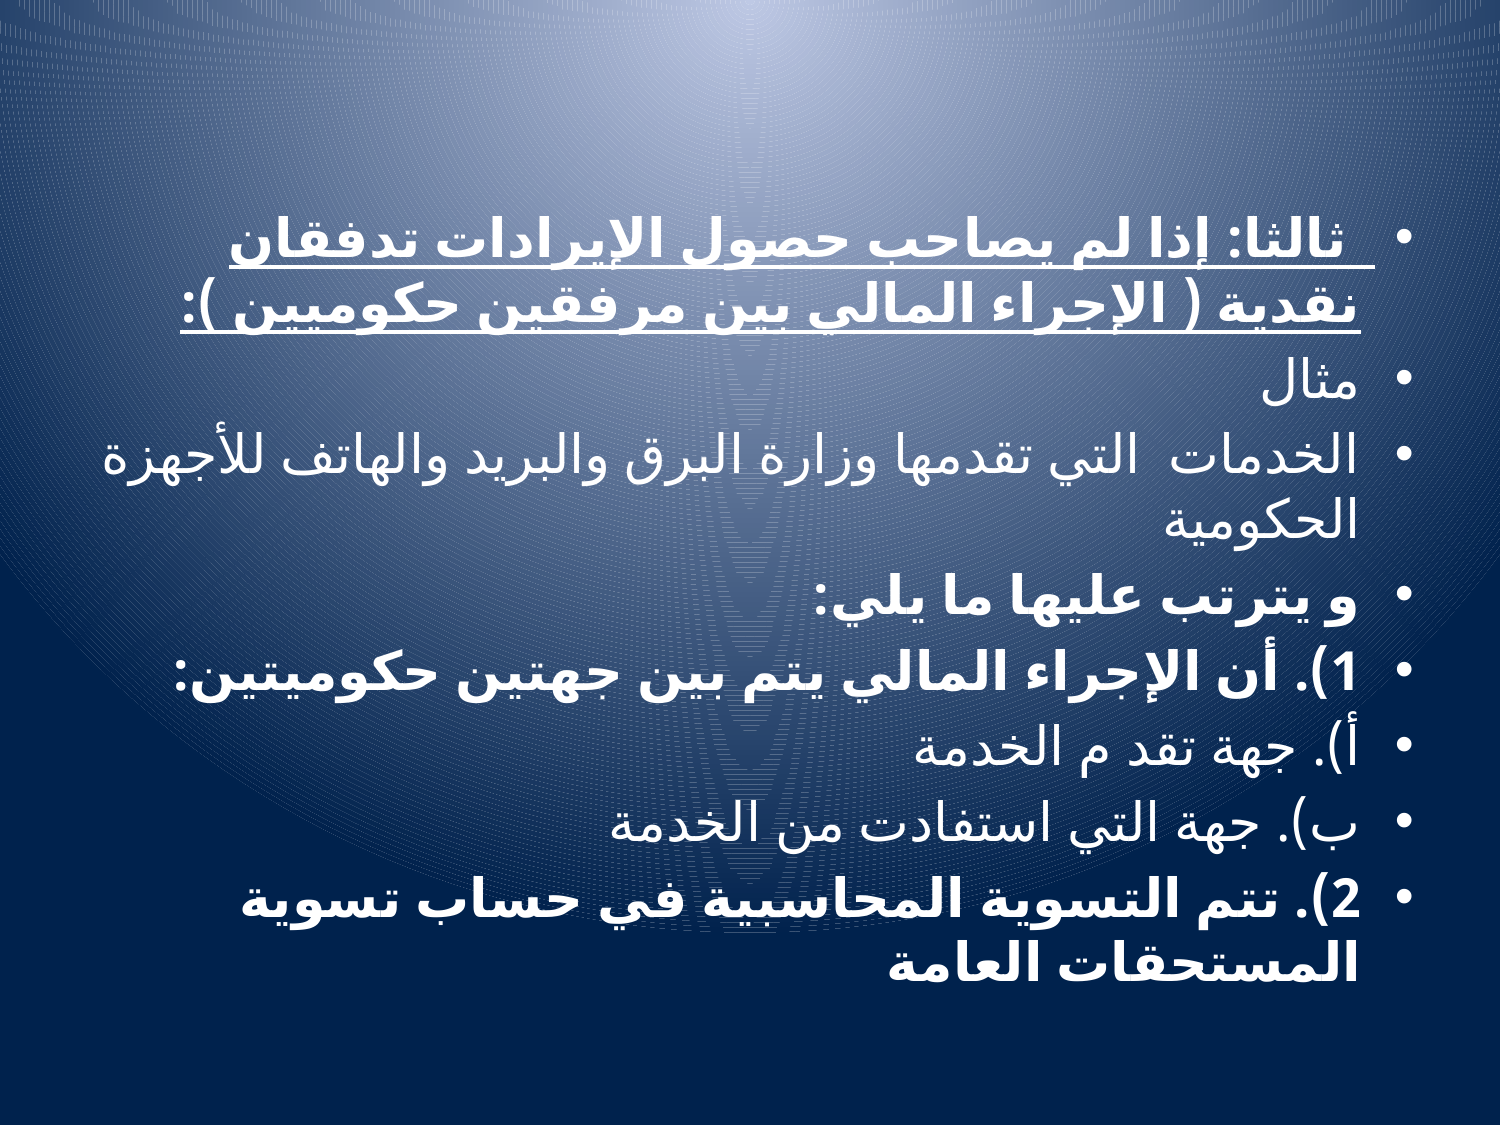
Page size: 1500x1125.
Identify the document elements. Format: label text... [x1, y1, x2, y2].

list ثالثا: إذا لم يصاحب حصول الإيرادات تدفقان نقدية ( الإجراء المالي بين مرفقين حكوميين ): مثال الخدمات التي تقدمها وزارة البرق والبريد والهاتف للأجهزة الحكومية و يترتب عليها ما يلي: 1). أن الإجراء المالي يتم بين جهتين حكوميتين: أ). جهة تقد م الخدمة ب). جهة التي استفادت من الخدمة 2). تتم التسوية المحاسبية في حساب تسوية المستحقات العامة [75, 196, 1425, 1005]
